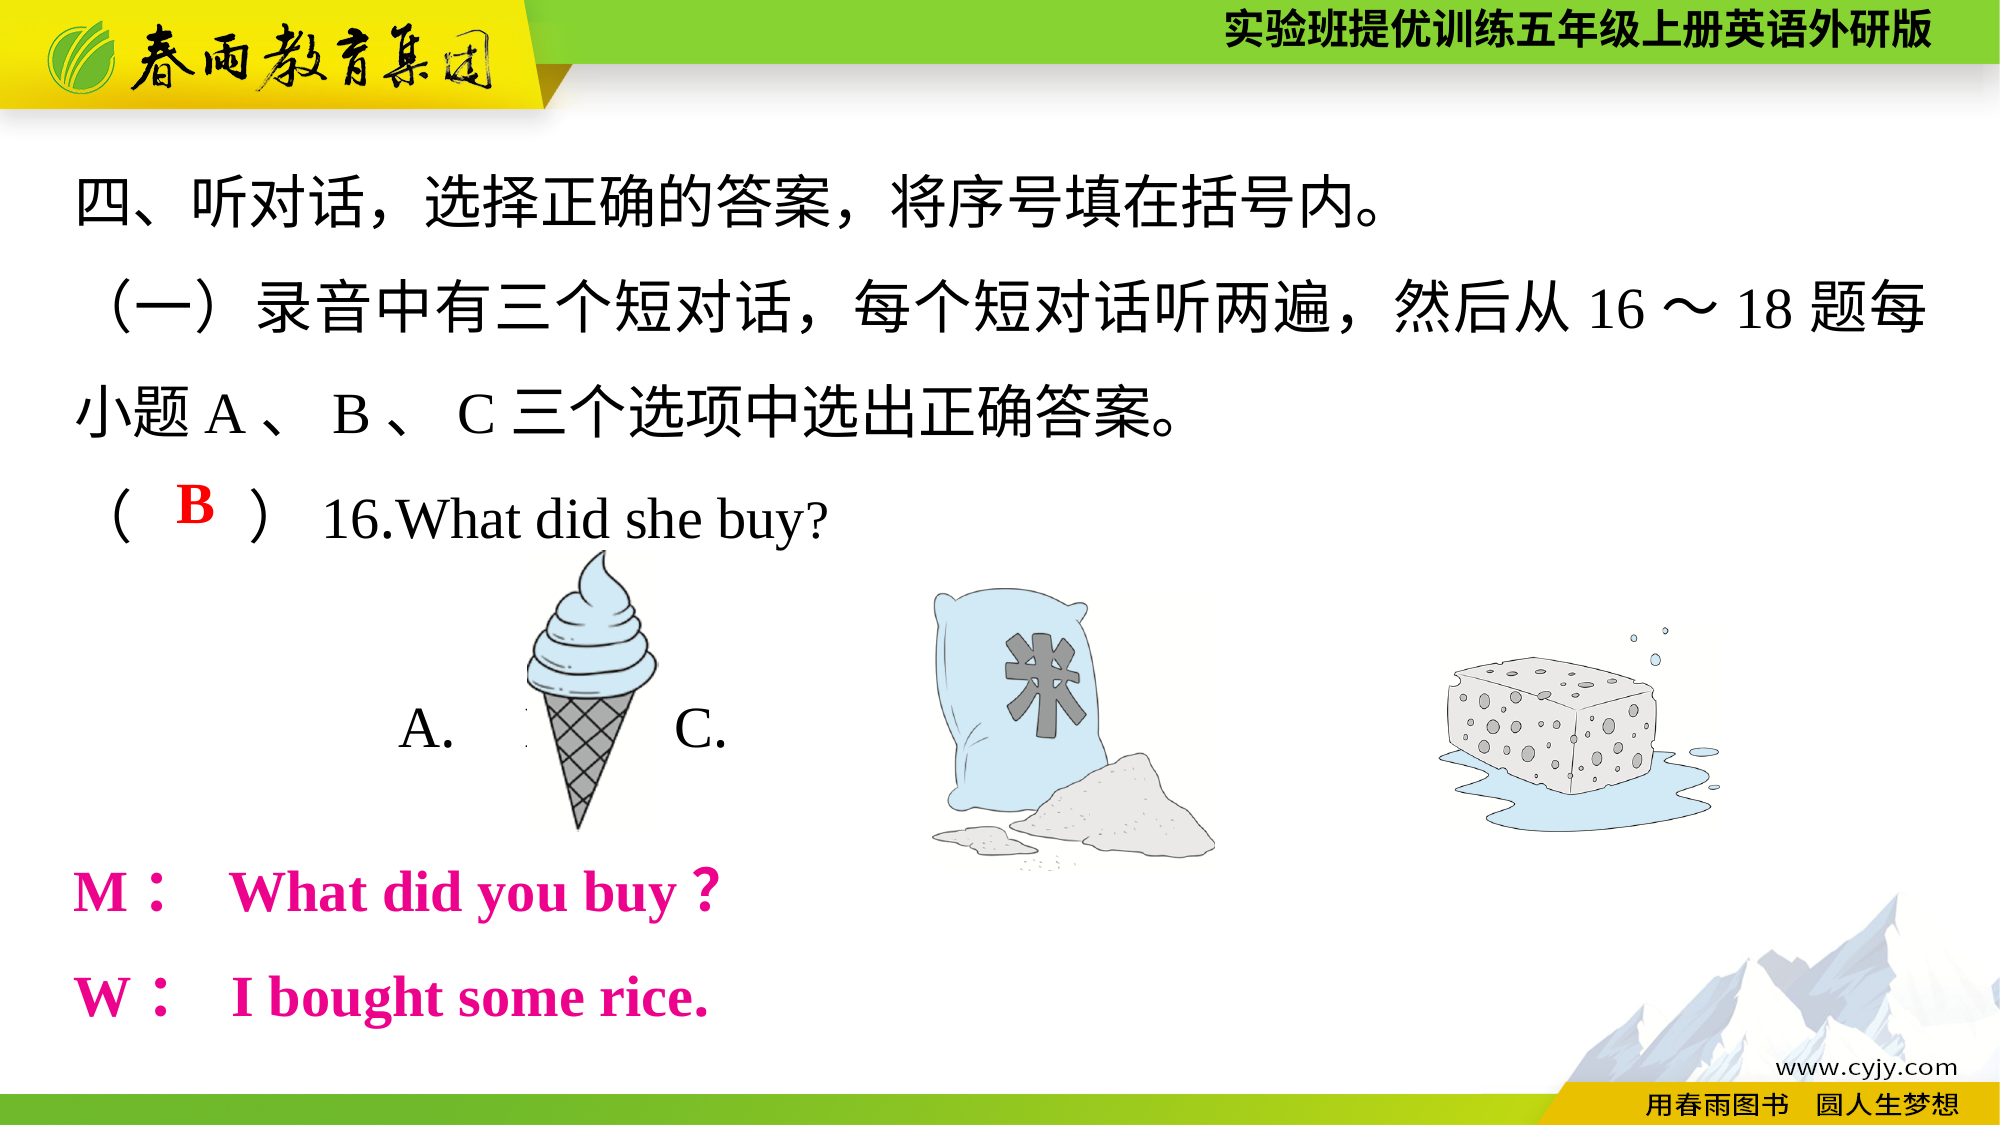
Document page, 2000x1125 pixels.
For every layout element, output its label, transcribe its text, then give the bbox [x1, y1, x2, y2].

list 四、听对话，选择正确的答案，将序号填在括号内。 （一）录音中有三个短对话，每个短对话听两遍，然后从16～18题每小题A、B、C三个选项中选出正确答案。 （ ）16.What did she buy? A. B. C. [59, 122, 1944, 774]
text_box M： What did you buy？ W： I bought some rice. [59, 810, 1059, 1036]
picture [0, 0, 2000, 1125]
text_box B [161, 458, 231, 543]
